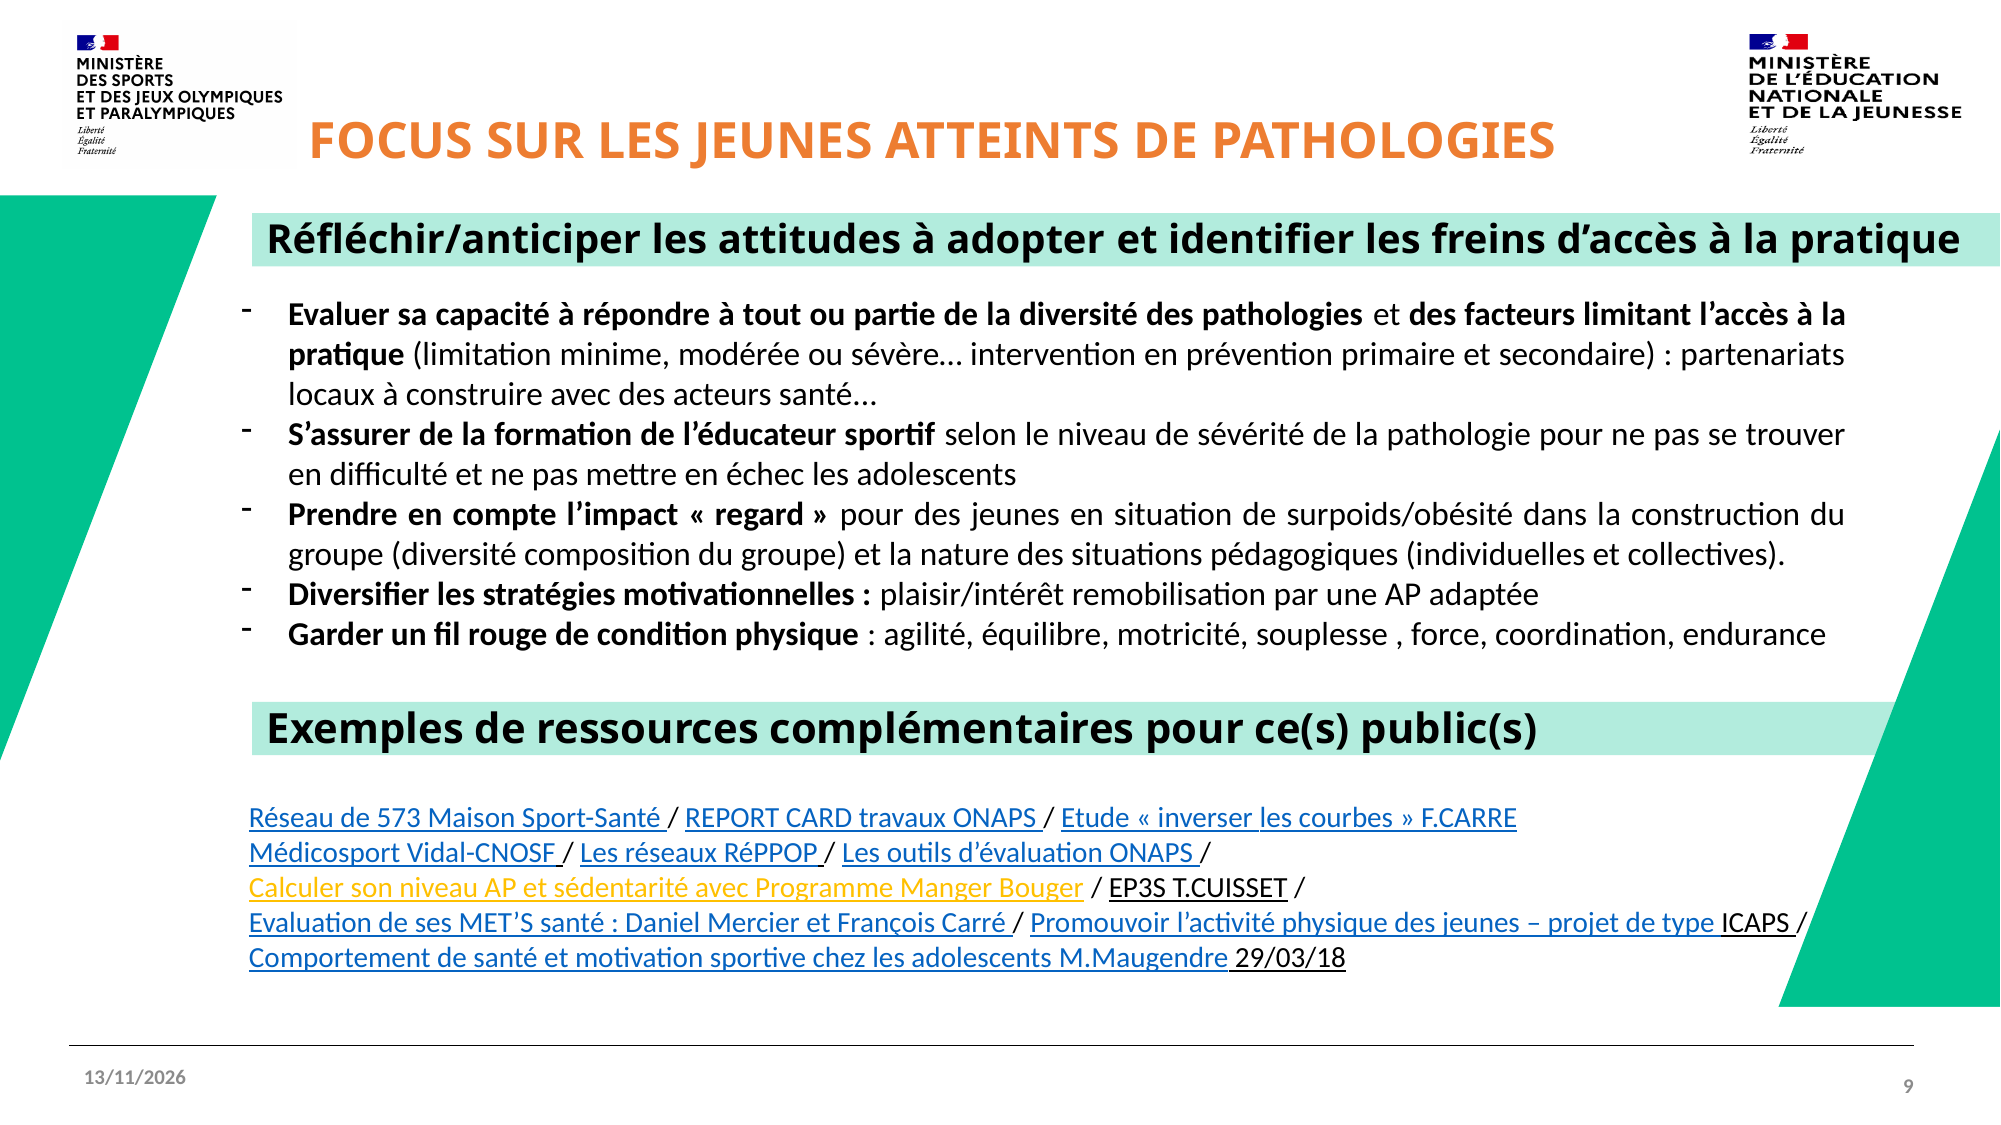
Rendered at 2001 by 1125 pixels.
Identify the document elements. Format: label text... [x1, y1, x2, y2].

title Focus sur les JEUNES atteints de pathologies [294, 67, 1706, 213]
slide_number 9 [1618, 1046, 1914, 1125]
picture [62, 20, 297, 169]
text_box Réseau de 573 Maison Sport-Santé / REPORT CARD travaux ONAPS / Etude « inverser les courbes » F.CARRE Médicosport Vidal-CNOSF / Les réseaux RéPPOP / Les outils d’évaluation ONAPS / Calculer son niveau AP et sédentarité avec Programme Manger Bouger / EP3S T.CUISSET / Evaluation de ses MET’S santé : Daniel Mercier et François Carré / Promouvoir l’activité physique des jeunes – projet de type ICAPS / Comportement de santé et motivation sportive chez les adolescents M.Maugendre 29/03/18 [234, 791, 1903, 1071]
picture [1749, 34, 1963, 155]
text_box Evaluer sa capacité à répondre à tout ou partie de la diversité des pathologies et des facteurs limitant l’accès à la pratique (limitation minime, modérée ou sévère… intervention en prévention primaire et secondaire) : partenariats locaux à construire avec des acteurs santé... S’assurer de la formation de l’éducateur sportif selon le niveau de sévérité de la pathologie pour ne pas se trouver en difficulté et ne pas mettre en échec les adolescents Prendre en compte l’impact « regard » pour des jeunes en situation de surpoids/obésité dans la construction du groupe (diversité composition du groupe) et la nature des situations pédagogiques (individuelles et collectives). Diversifier les stratégies motivationnelles : plaisir/intérêt remobilisation par une AP adaptée Garder un fil rouge de condition physique : agilité, équilibre, motricité, souplesse , force, coordination, endurance [226, 285, 1862, 660]
text_box Réfléchir/anticiper les attitudes à adopter et identifier les freins d’accès à la pratique [252, 213, 2000, 267]
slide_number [69, 1046, 519, 1107]
text_box Exemples de ressources complémentaires pour ce(s) public(s) [252, 701, 2000, 756]
